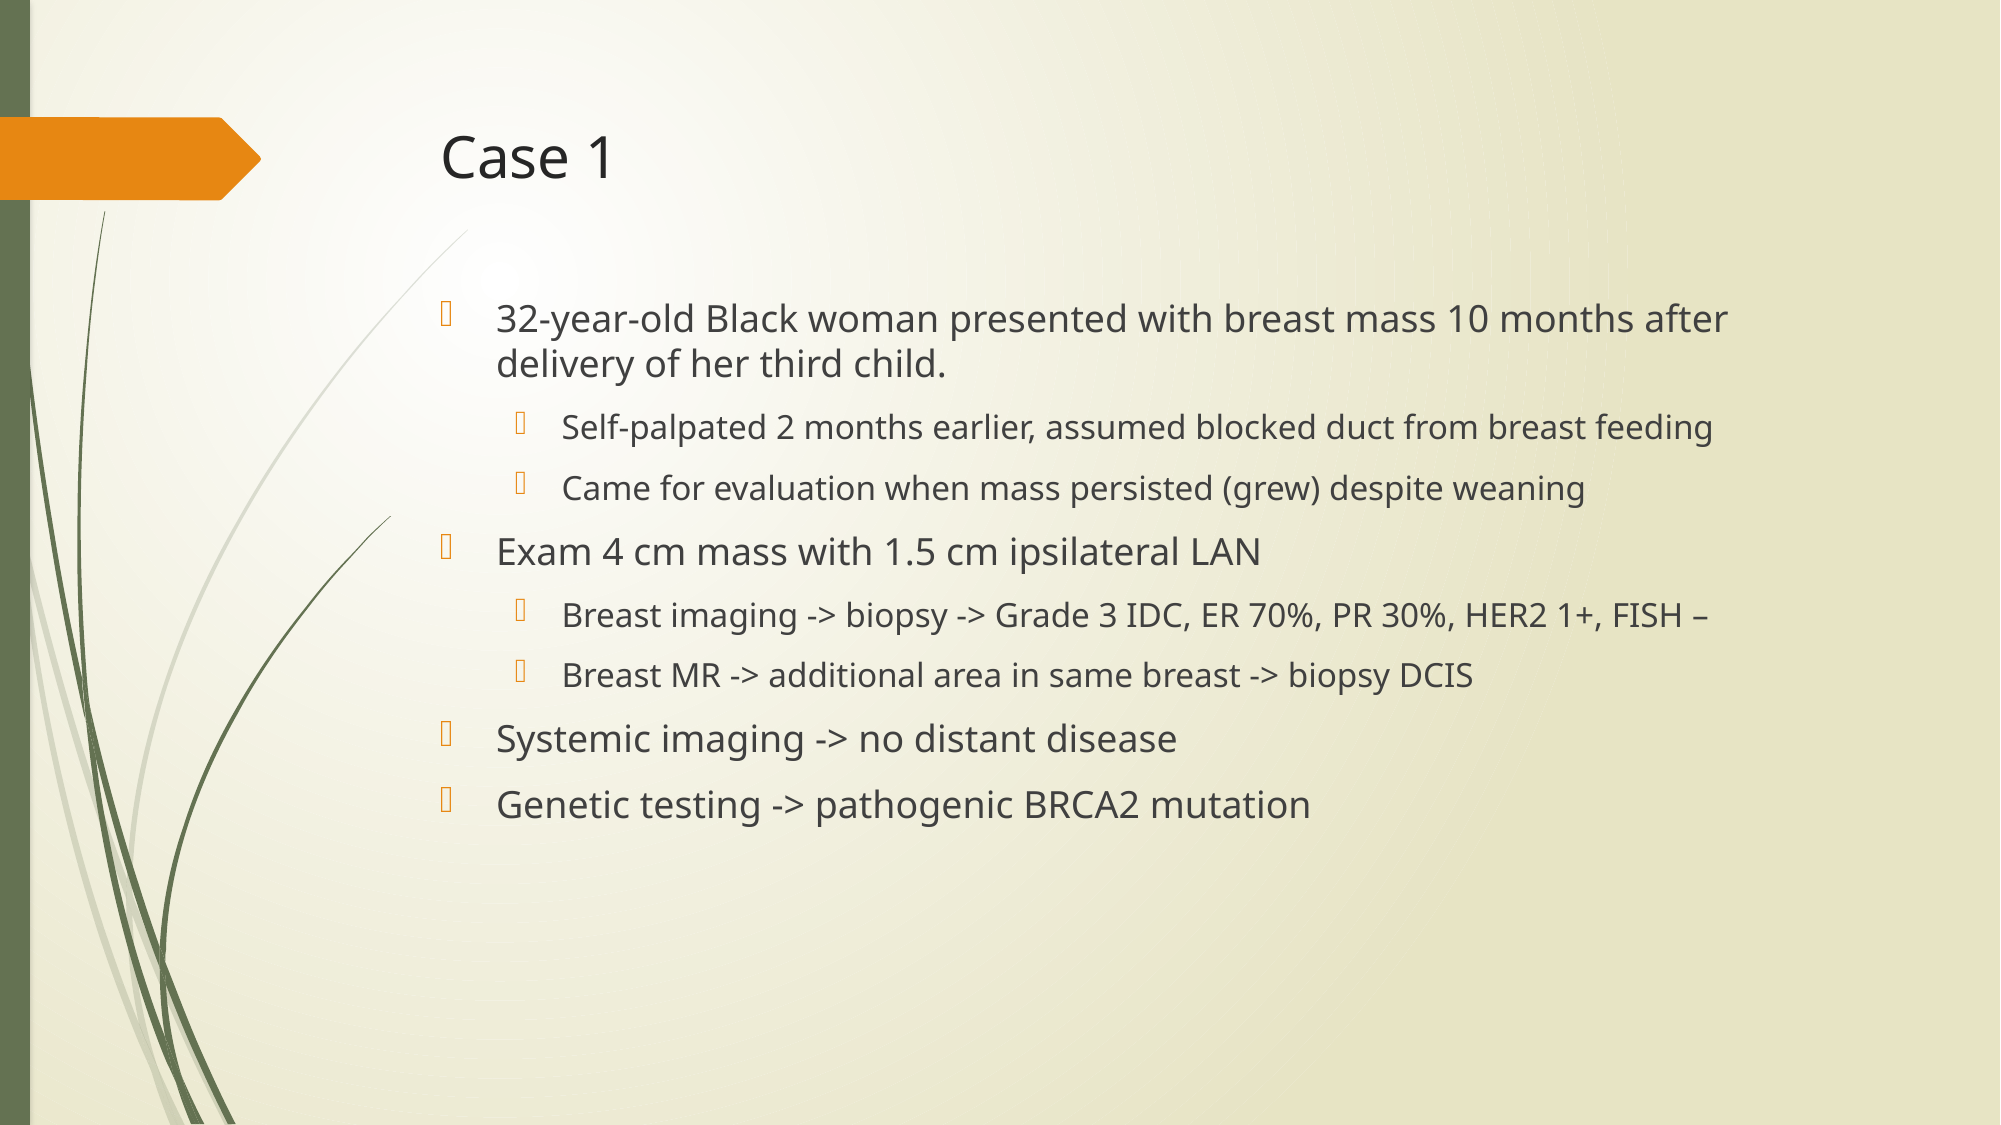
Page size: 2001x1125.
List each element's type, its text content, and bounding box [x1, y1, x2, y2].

title Case 1 [425, 112, 1888, 287]
list 32-year-old Black woman presented with breast mass 10 months after delivery of her third child. Self-palpated 2 months earlier, assumed blocked duct from breast feeding Came for evaluation when mass persisted (grew) despite weaning Exam 4 cm mass with 1.5 cm ipsilateral LAN Breast imaging -> biopsy -> Grade 3 IDC, ER 70%, PR 30%, HER2 1+, FISH – Breast MR -> additional area in same breast -> biopsy DCIS Systemic imaging -> no distant disease Genetic testing -> pathogenic BRCA2 mutation [424, 287, 1888, 908]
